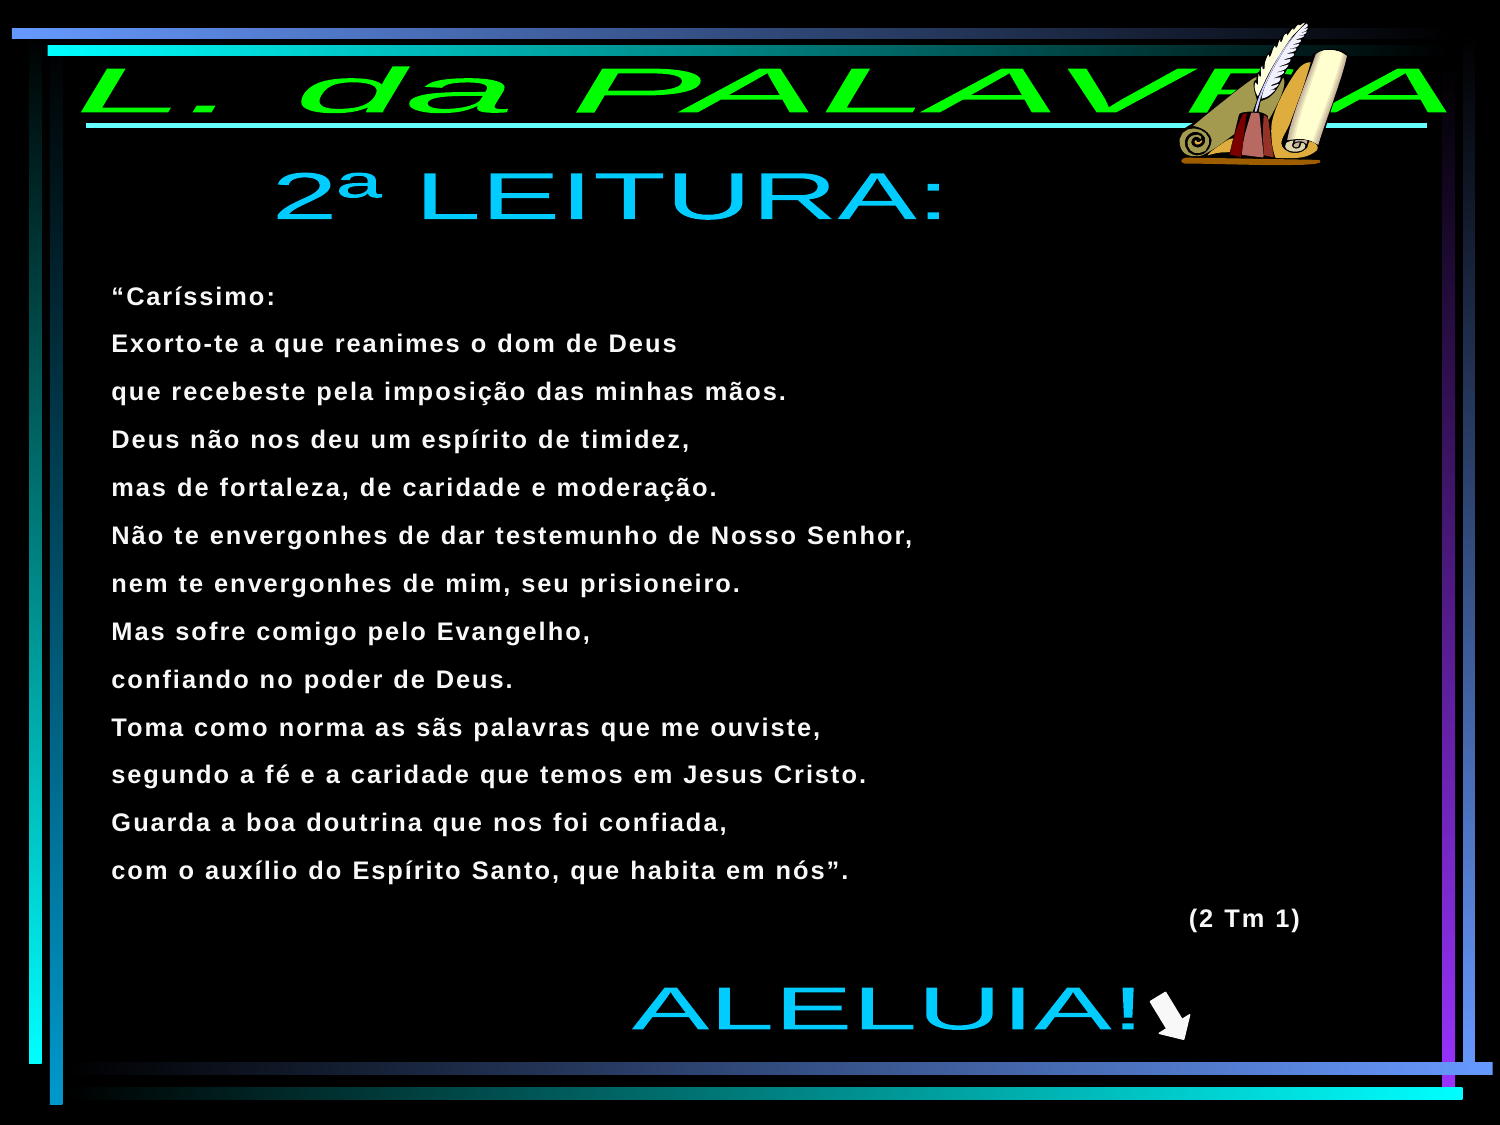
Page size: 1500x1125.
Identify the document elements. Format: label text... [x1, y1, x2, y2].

text_box [1150, 992, 1190, 1040]
picture [1174, 18, 1354, 168]
text_box “Caríssimo: Exorto-te a que reanimes o dom de Deus que recebeste pela imposição das minhas mãos. Deus não nos deu um espírito de timidez, mas de fortaleza, de caridade e moderação. Não te envergonhes de dar testemunho de Nosso Senhor, nem te envergonhes de mim, seu prisioneiro. Mas sofre comigo pelo Evangelho, confiando no poder de Deus. Toma como norma as sãs palavras que me ouviste, segundo a fé e a caridade que temos em Jesus Cristo. Guarda a boa doutrina que nos foi confiada, com o auxílio do Espírito Santo, que habita em nós”. (2 Tm 1) [96, 271, 1459, 957]
